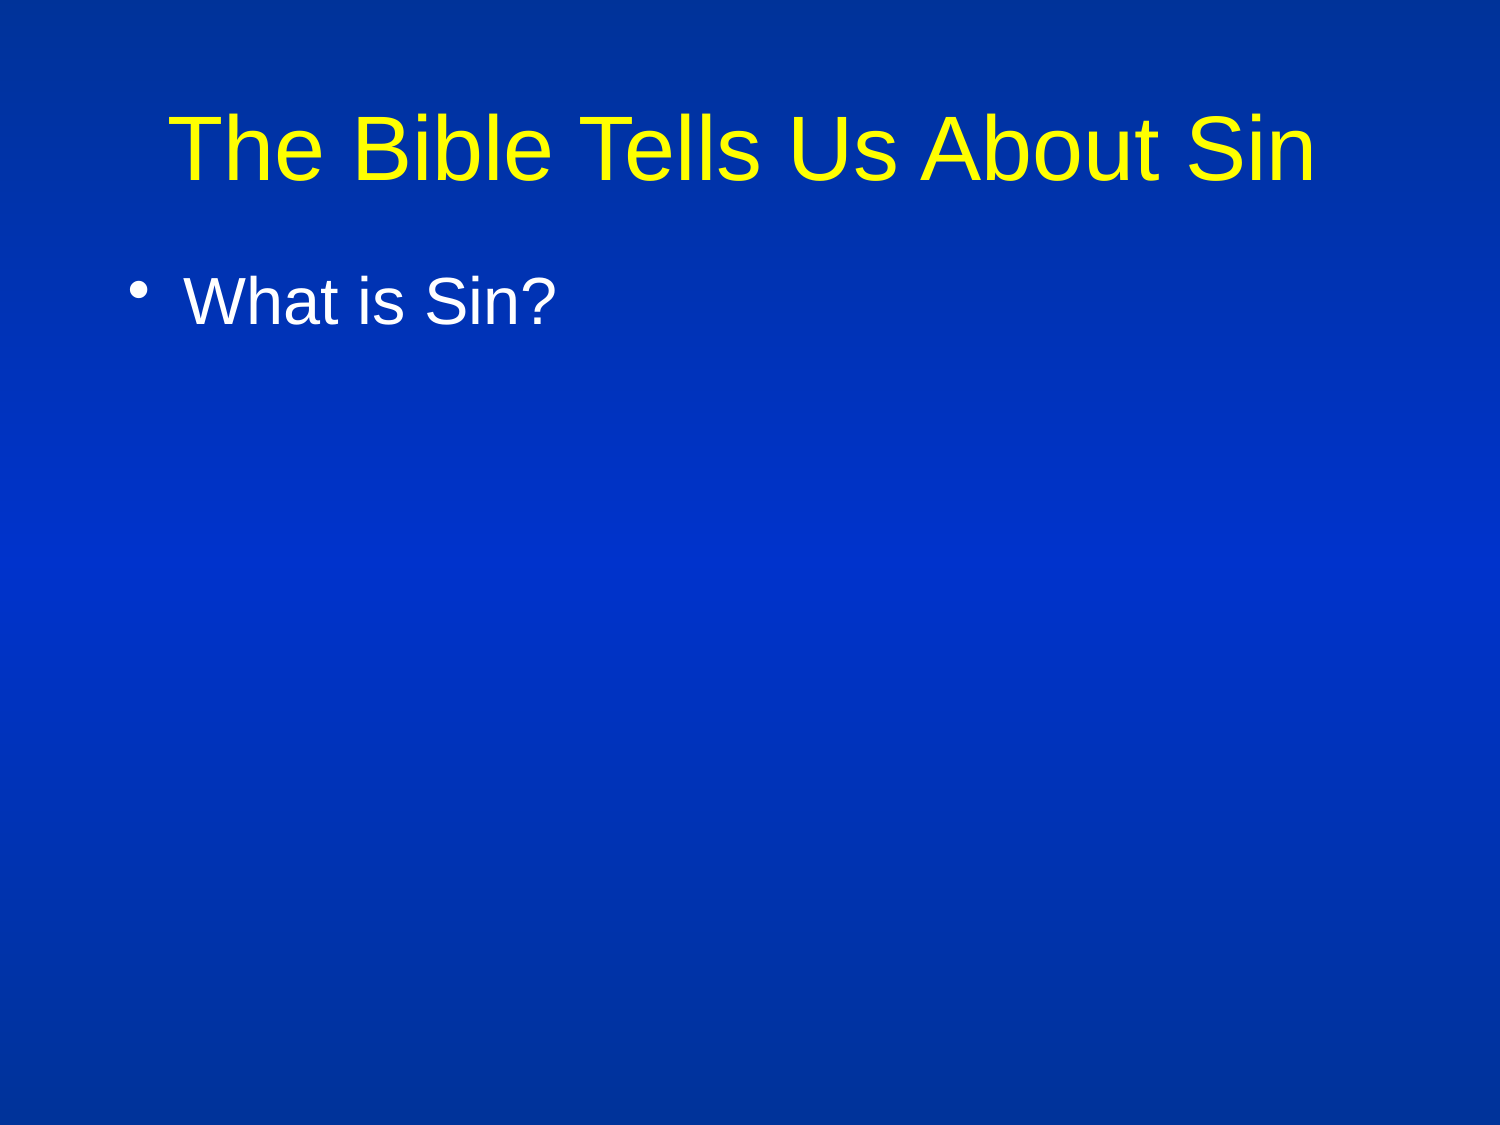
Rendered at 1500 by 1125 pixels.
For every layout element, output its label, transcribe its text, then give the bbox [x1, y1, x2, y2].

title The Bible Tells Us About Sin [50, 50, 1438, 238]
list What is Sin? [112, 249, 1450, 338]
